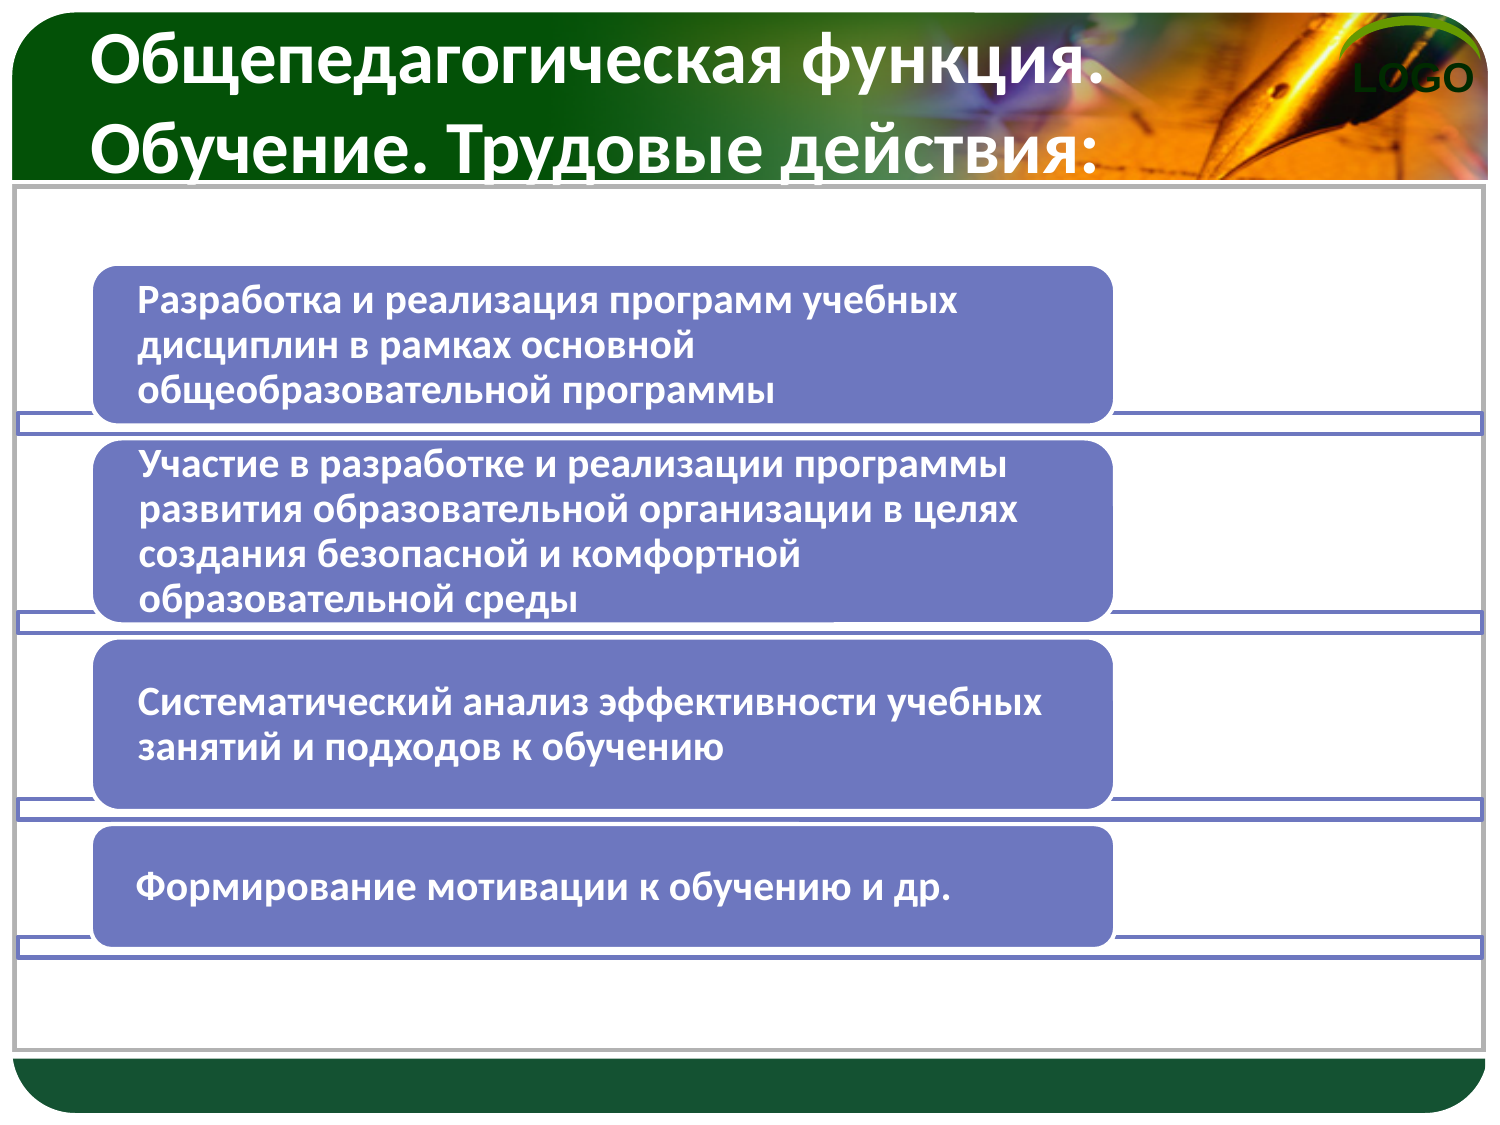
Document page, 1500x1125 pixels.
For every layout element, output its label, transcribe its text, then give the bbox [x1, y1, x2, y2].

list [17, 195, 1483, 1026]
title Общепедагогическая функция. Обучение. Трудовые действия: [74, 52, 1413, 145]
picture [13, 13, 1487, 180]
